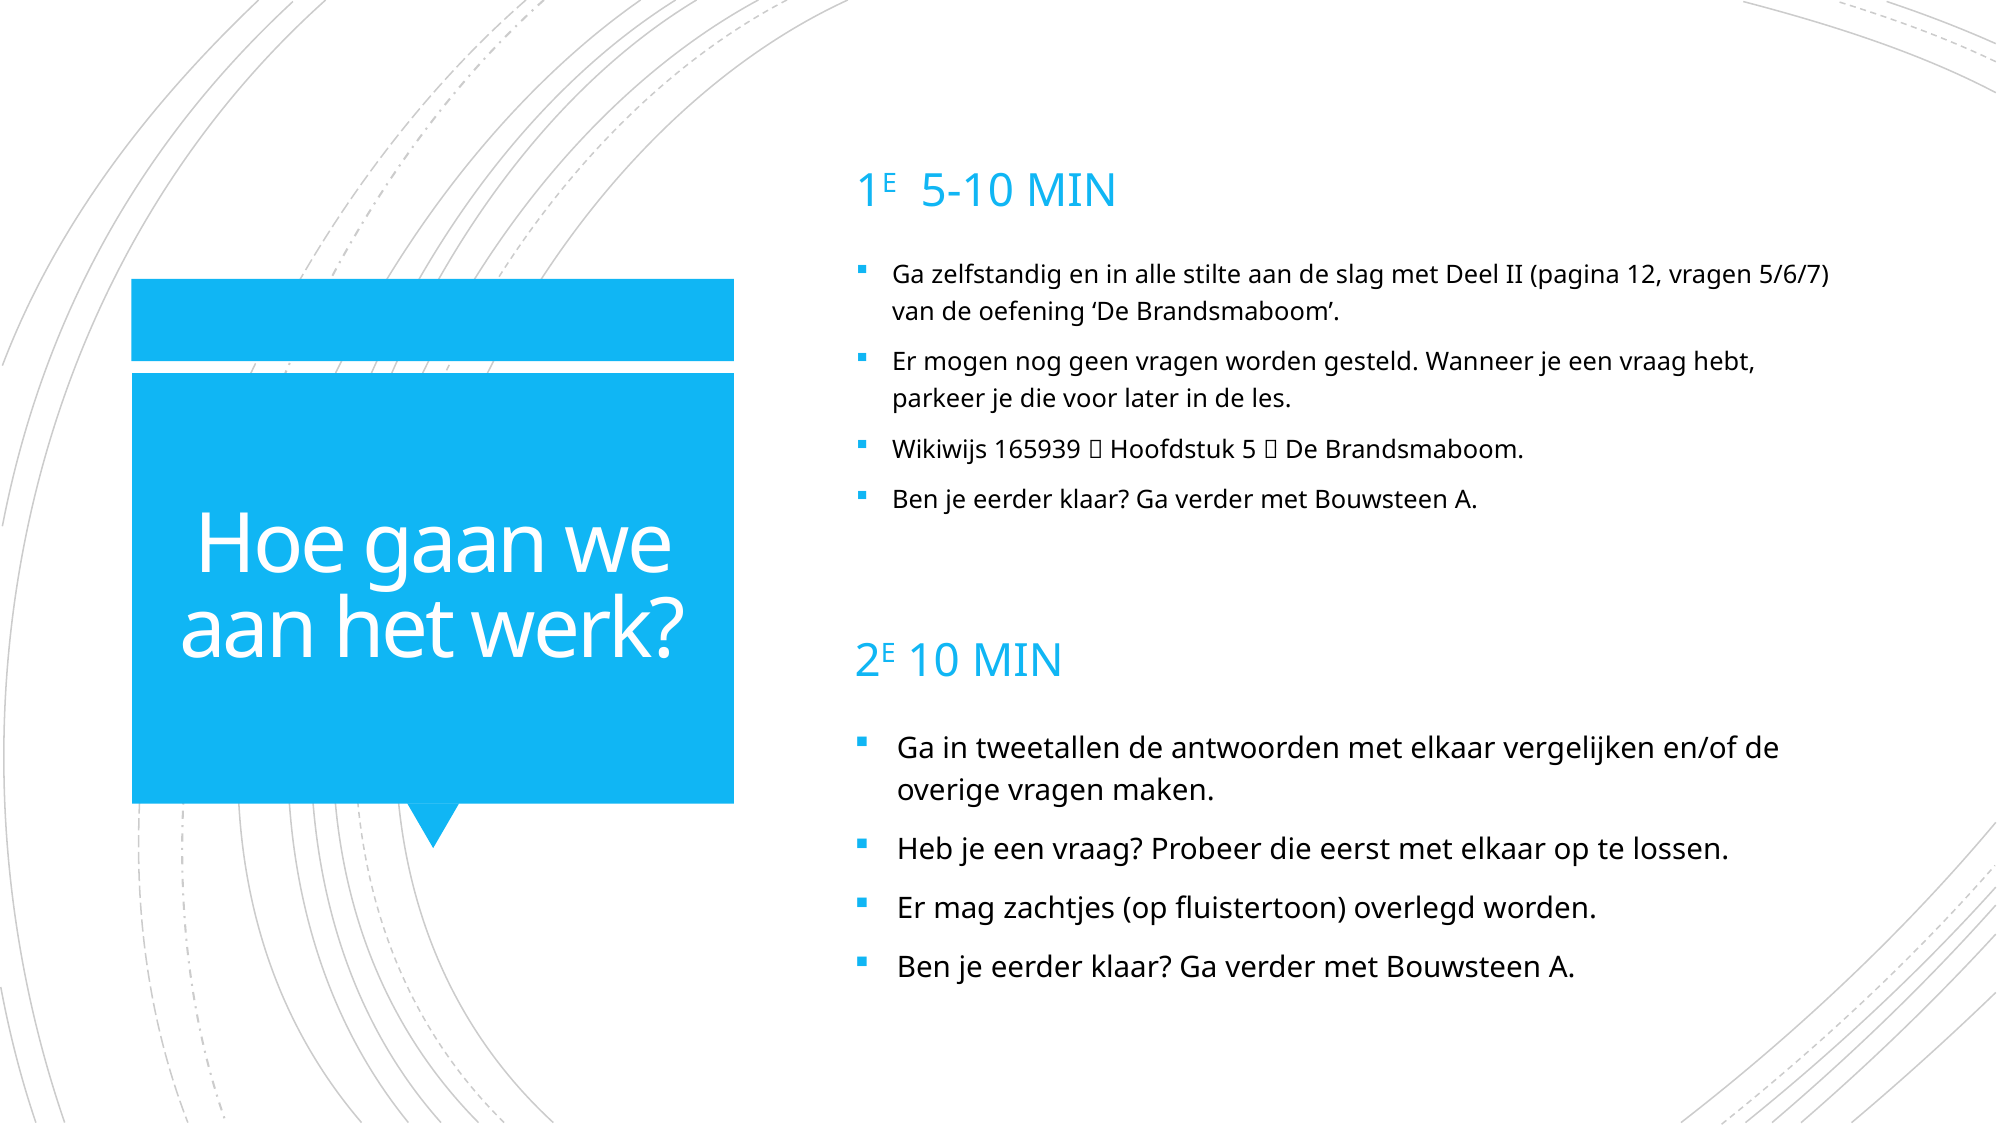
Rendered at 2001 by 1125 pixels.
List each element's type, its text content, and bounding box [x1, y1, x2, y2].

title Hoe gaan we aan het werk? [145, 387, 721, 792]
list 1e 5-10 min [840, 131, 1869, 244]
list Ga zelfstandig en in alle stilte aan de slag met Deel II (pagina 12, vragen 5/6/7) van de oefening ‘De Brandsmaboom’. Er mogen nog geen vragen worden gesteld. Wanneer je een vraag hebt, parkeer je die voor later in de les. Wikiwijs 165939  Hoofdstuk 5  De Brandsmaboom. Ben je eerder klaar? Ga verder met Bouwsteen A. [840, 244, 1869, 523]
list Ga in tweetallen de antwoorden met elkaar vergelijken en/of de overige vragen maken. Heb je een vraag? Probeer die eerst met elkaar op te lossen. Er mag zachtjes (op fluistertoon) overlegd worden. Ben je eerder klaar? Ga verder met Bouwsteen A. [839, 713, 1868, 994]
list 2e 10 min [839, 601, 1868, 713]
